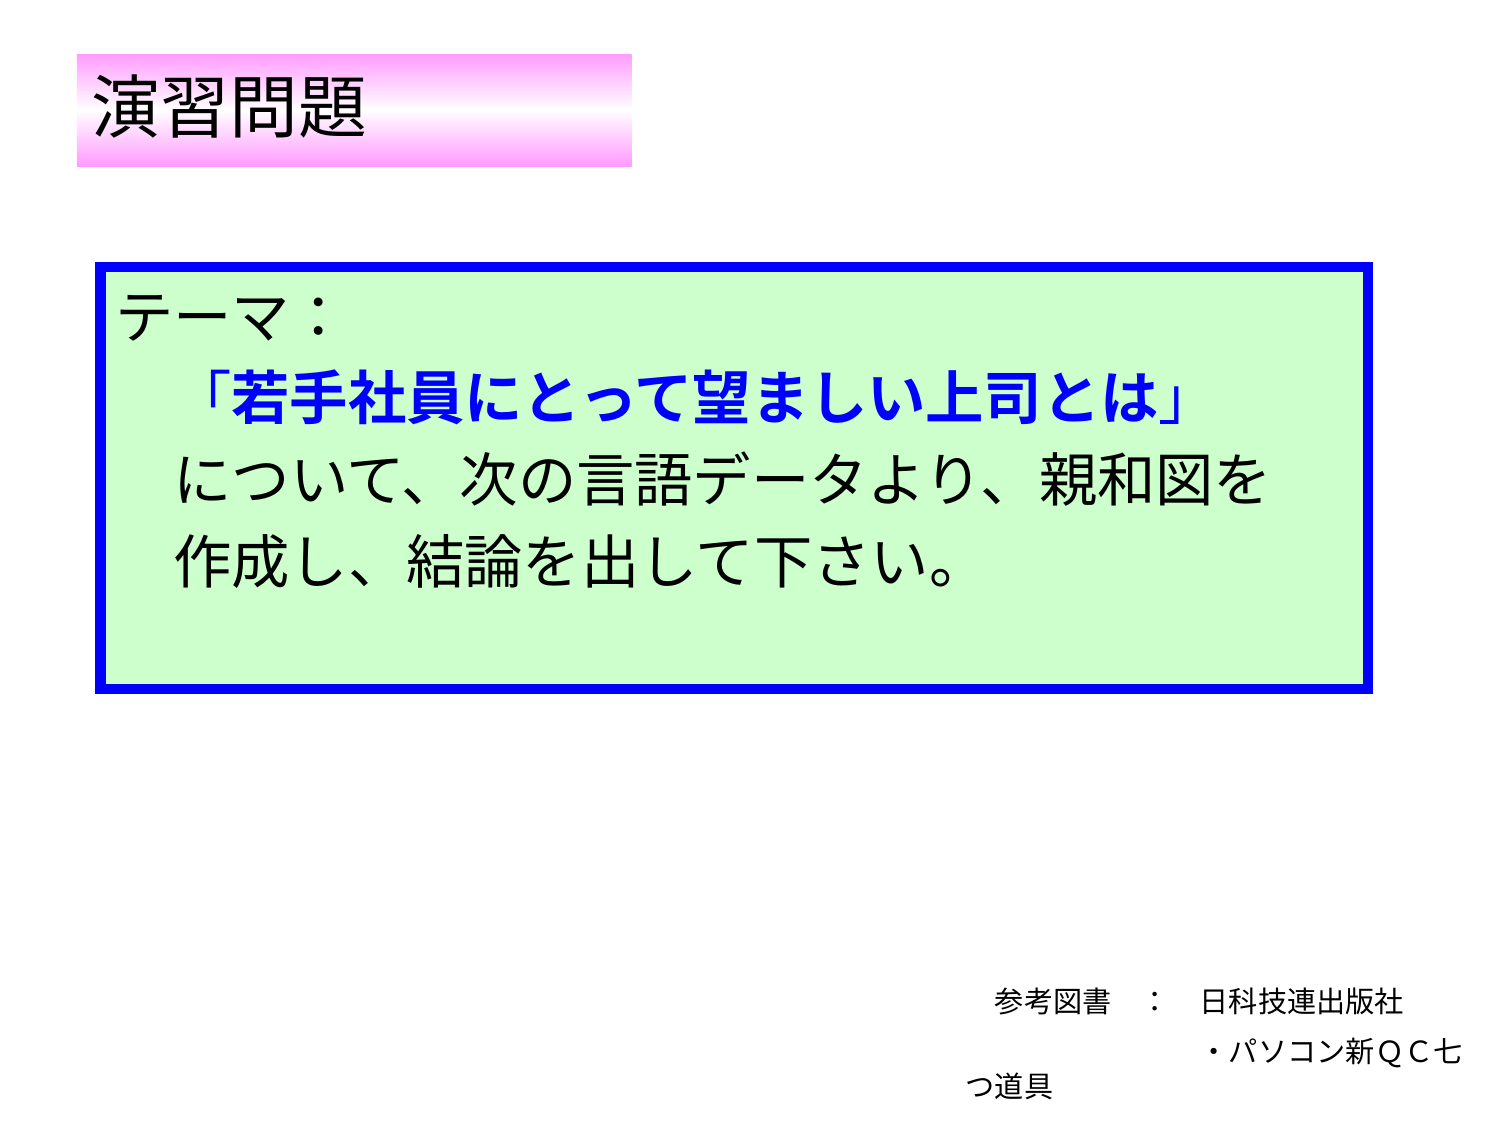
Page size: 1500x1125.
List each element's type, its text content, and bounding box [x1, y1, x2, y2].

title 演習問題 [76, 54, 632, 167]
text_box テーマ： 「若手社員にとって望ましい上司とは」 について、次の言語データより、親和図を 作成し、結論を出して下さい。 [100, 267, 1369, 689]
text_box 参考図書 ： 日科技連出版社 ・パソコン新ＱＣ七つ道具 [950, 976, 1487, 1111]
